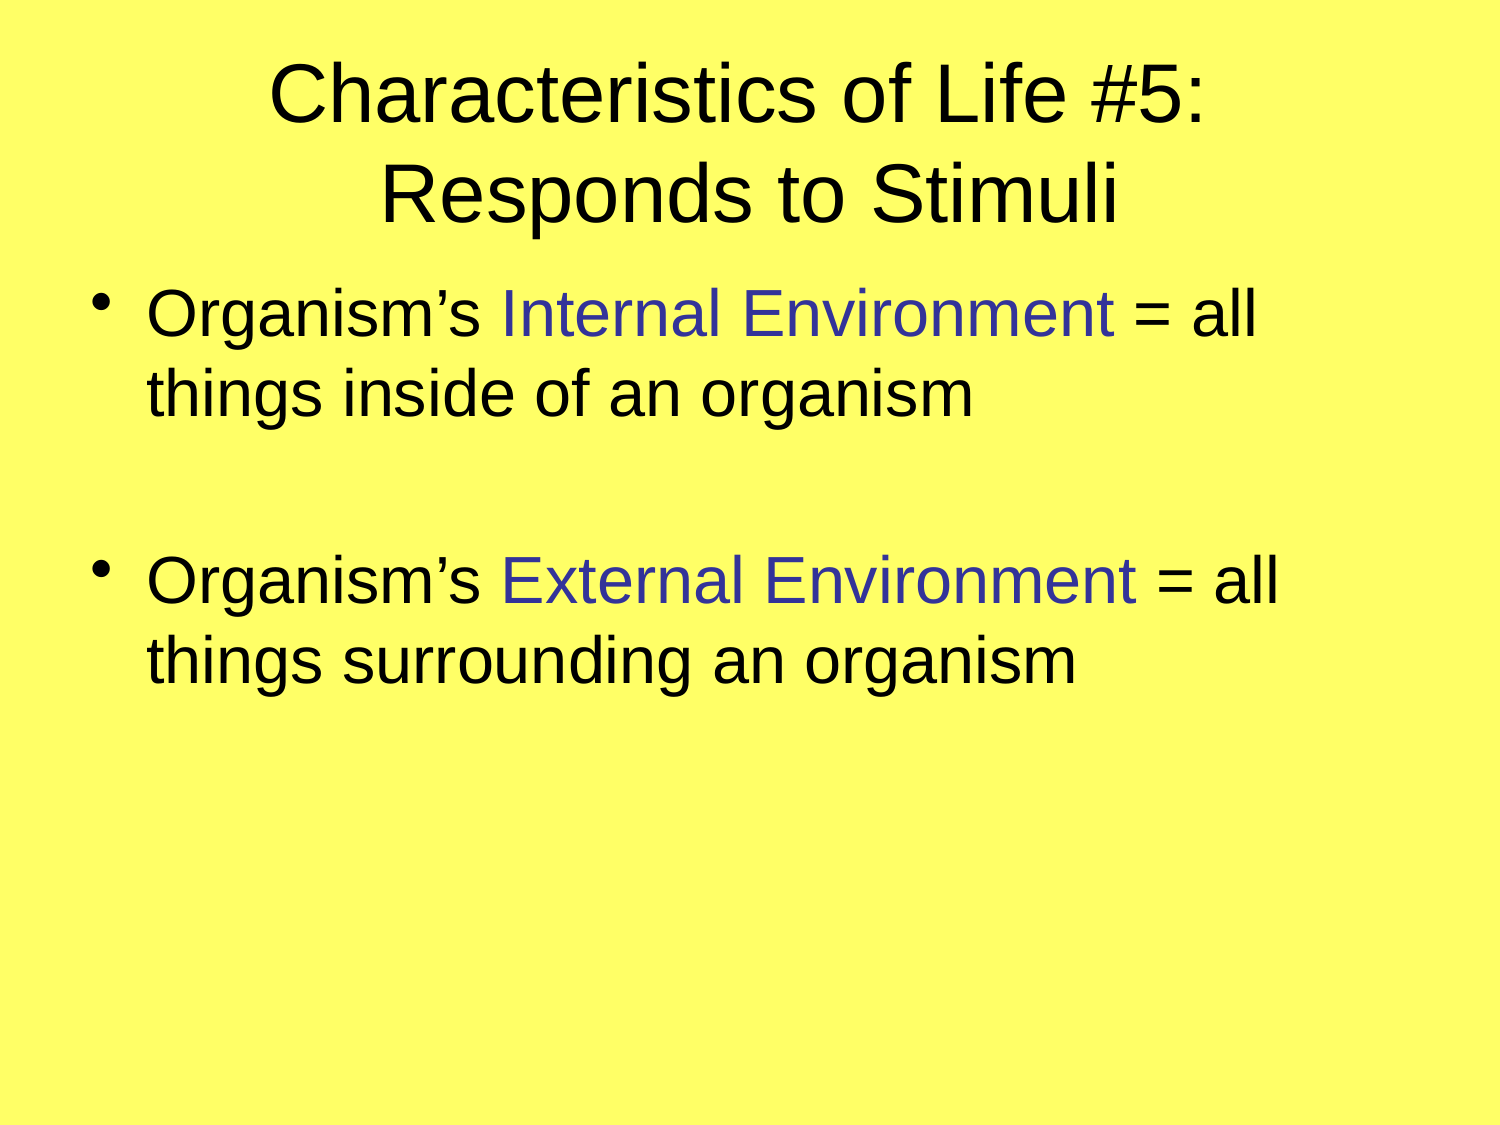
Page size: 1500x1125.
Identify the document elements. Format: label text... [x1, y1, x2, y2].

title Characteristics of Life #5: Responds to Stimuli [75, 45, 1425, 233]
list Organism’s Internal Environment = all things inside of an organism Organism’s External Environment = all things surrounding an organism [75, 262, 1425, 1005]
